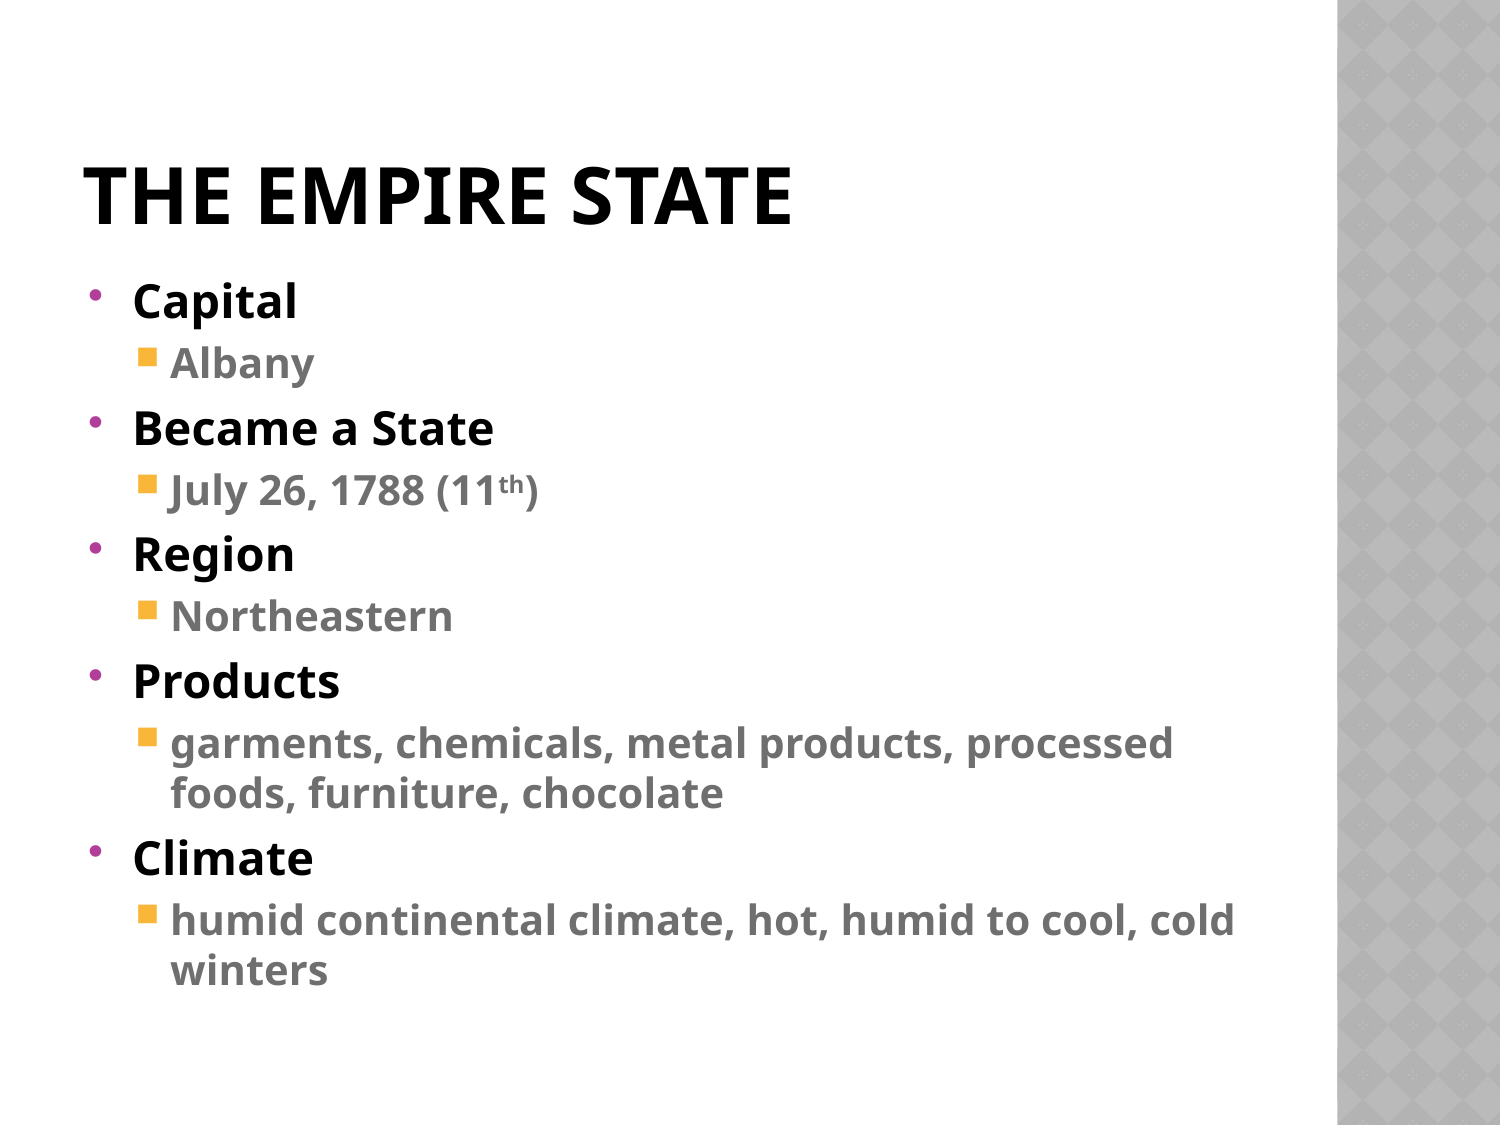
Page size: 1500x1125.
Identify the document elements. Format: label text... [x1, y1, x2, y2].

title The Empire state [75, 52, 1263, 240]
list Capital Albany Became a State July 26, 1788 (11th) Region Northeastern Products garments, chemicals, metal products, processed foods, furniture, chocolate Climate humid continental climate, hot, humid to cool, cold winters [75, 264, 1263, 1059]
